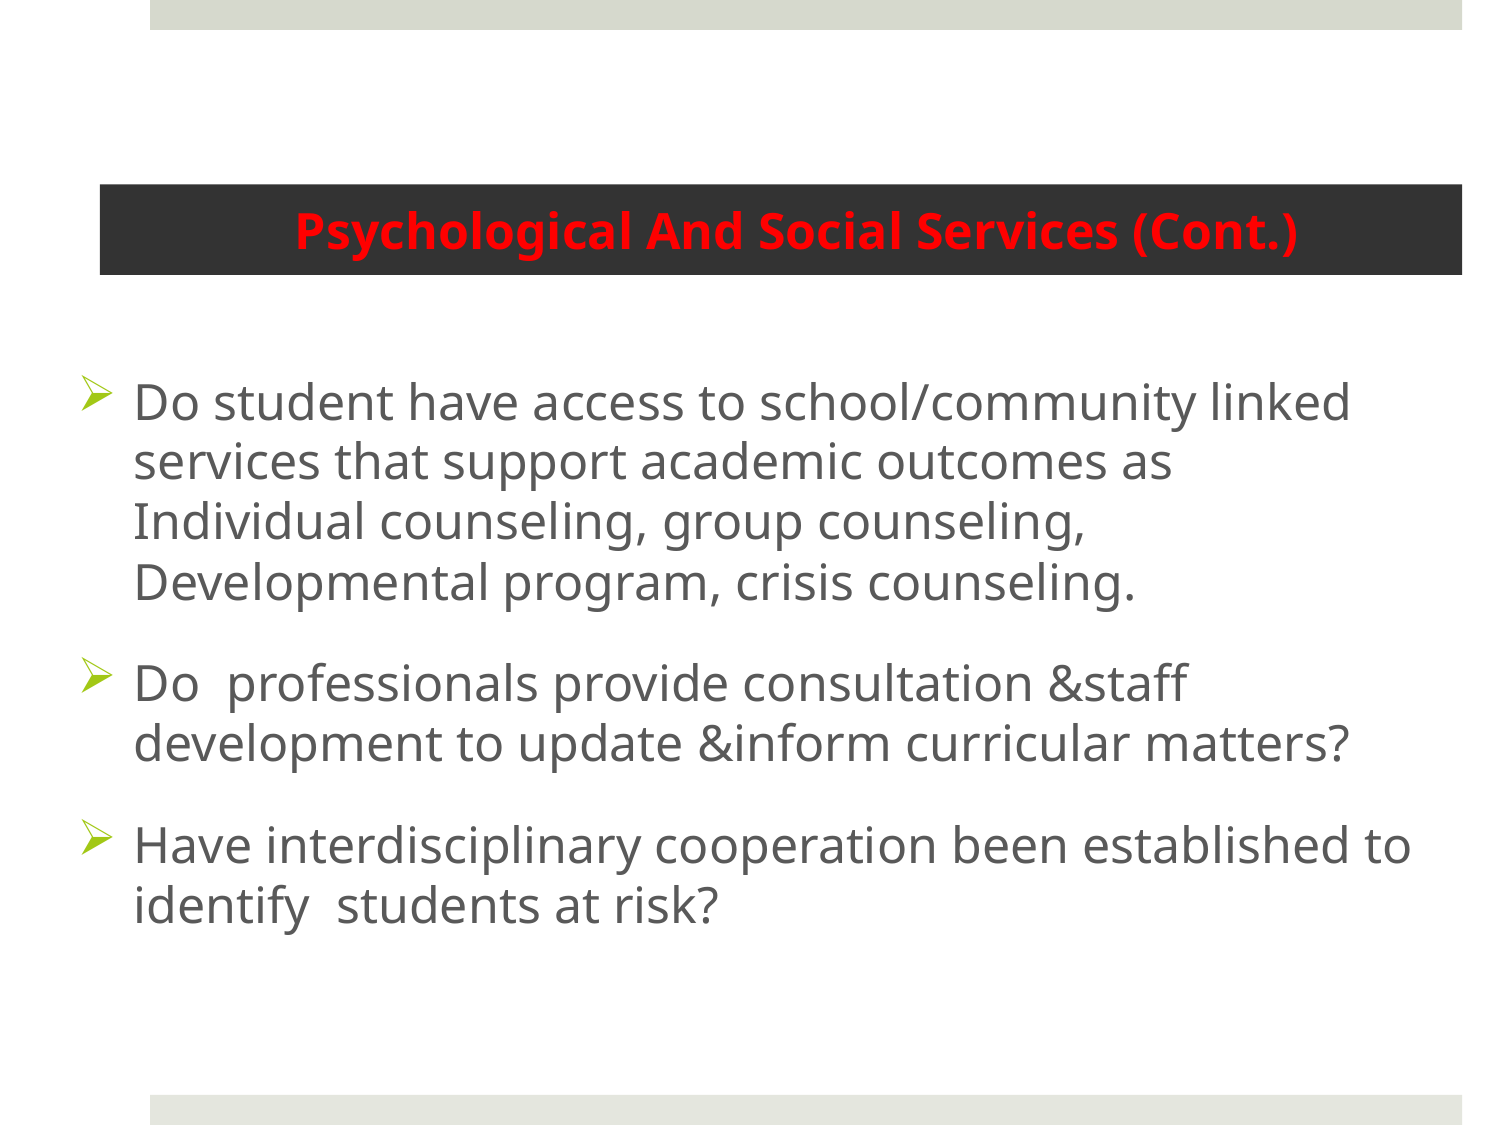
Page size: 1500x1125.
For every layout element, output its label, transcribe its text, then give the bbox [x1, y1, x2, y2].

list Do student have access to school/community linked services that support academic outcomes as Individual counseling, group counseling, Developmental program, crisis counseling. Do professionals provide consultation &staff development to update &inform curricular matters? Have interdisciplinary cooperation been established to identify students at risk? [62, 362, 1432, 1028]
title Psychological And Social Services (Cont.) [99, 184, 1463, 275]
